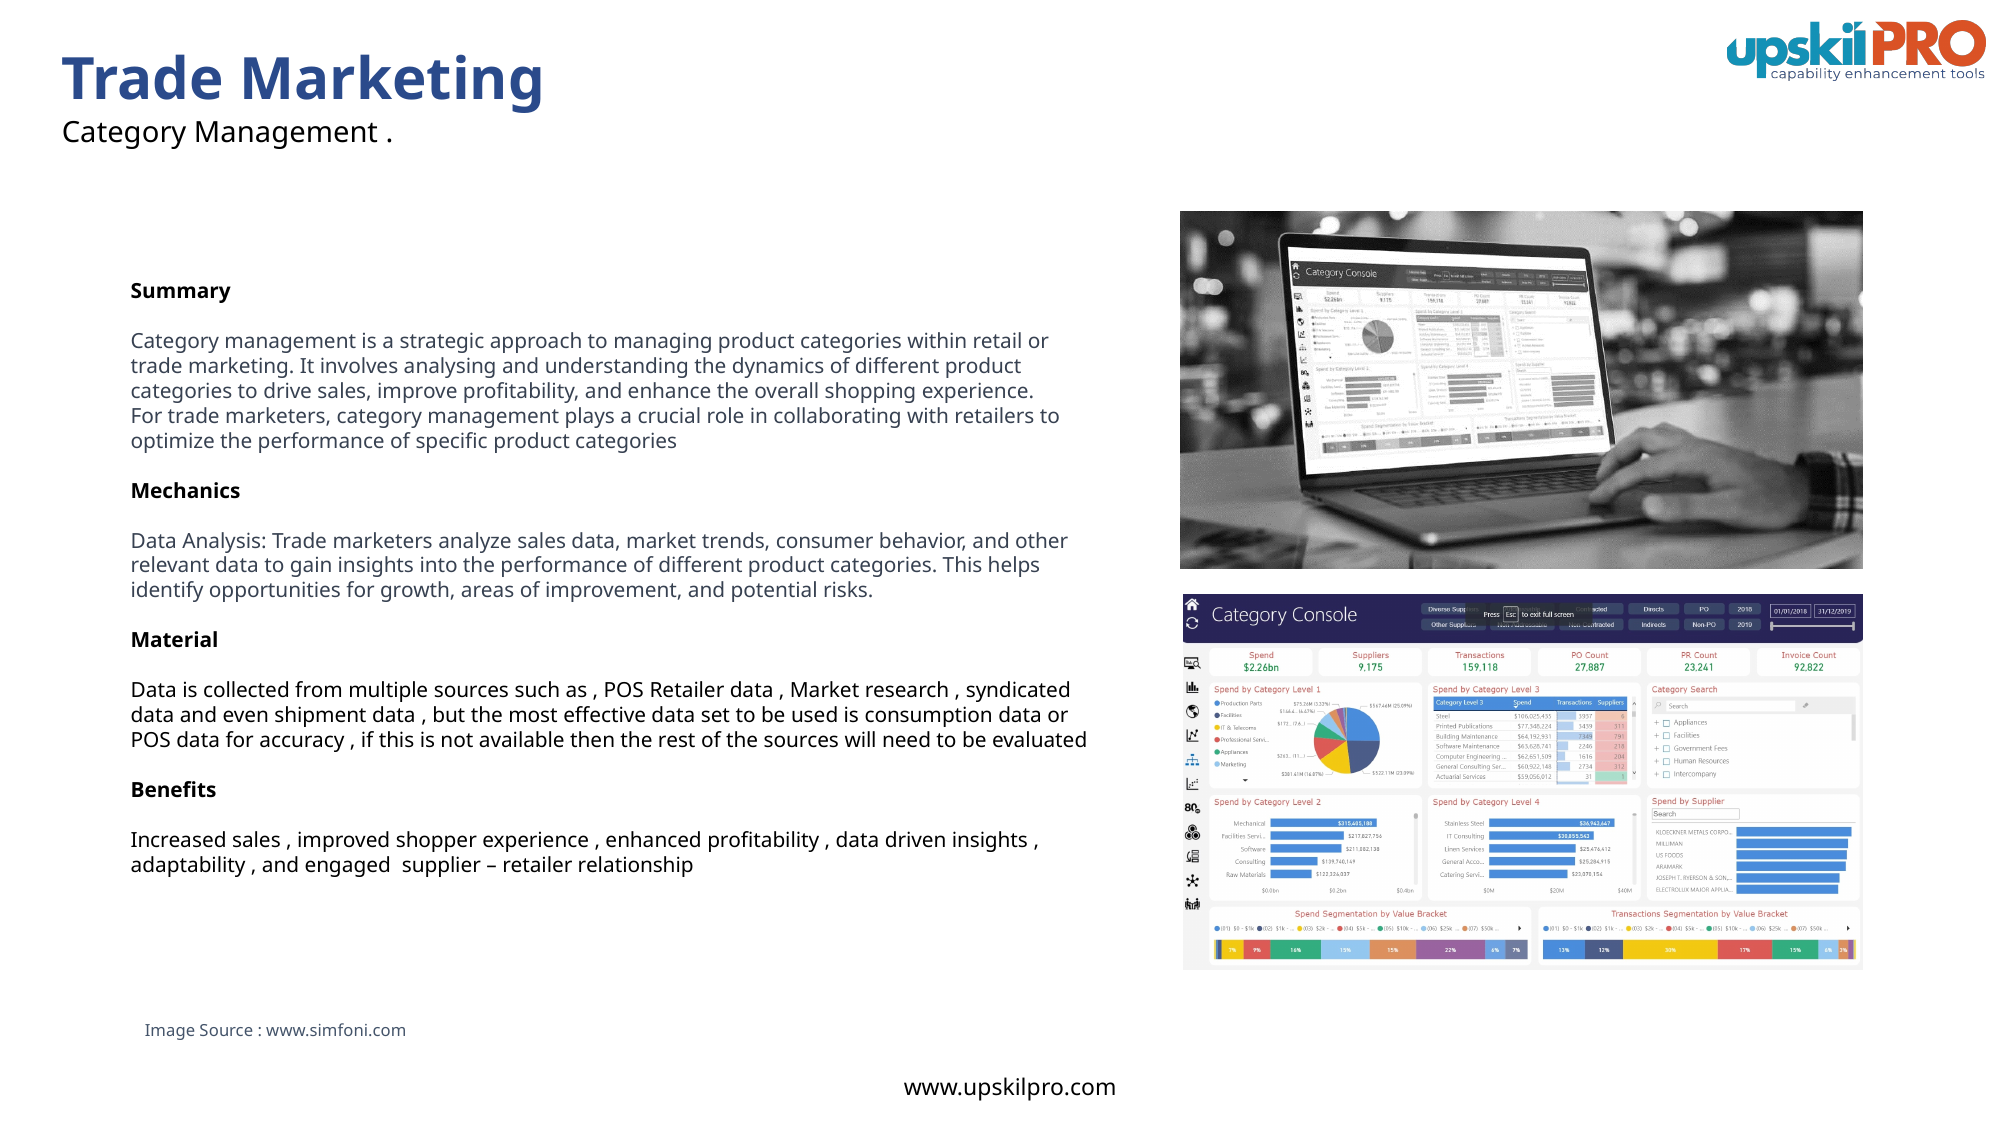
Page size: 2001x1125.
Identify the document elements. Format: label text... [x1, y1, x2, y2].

picture [1180, 211, 1863, 569]
picture [1727, 20, 1986, 81]
text_box Image Source : www.simfoni.com [129, 1012, 626, 1047]
text_box Summary Category management is a strategic approach to managing product categories within retail or trade marketing. It involves analysing and understanding the dynamics of different product categories to drive sales, improve profitability, and enhance the overall shopping experience. For trade marketers, category management plays a crucial role in collaborating with retailers to optimize the performance of specific product categories Mechanics Data Analysis: Trade marketers analyze sales data, market trends, consumer behavior, and other relevant data to gain insights into the performance of different product categories. This helps identify opportunities for growth, areas of improvement, and potential risks. Material Data is collected from multiple sources such as , POS Retailer data , Market research , syndicated data and even shipment data , but the most effective data set to be used is consumption data or POS data for accuracy , if this is not available then the rest of the sources will need to be evaluated Benefits Increased sales , improved shopper experience , enhanced profitability , data driven insights , adaptability , and engaged supplier – retailer relationship [115, 270, 1114, 885]
text_box www.upskilpro.com [672, 1065, 1348, 1125]
picture [1183, 594, 1863, 970]
text_box Trade Marketing Category Management . [47, 34, 1352, 157]
